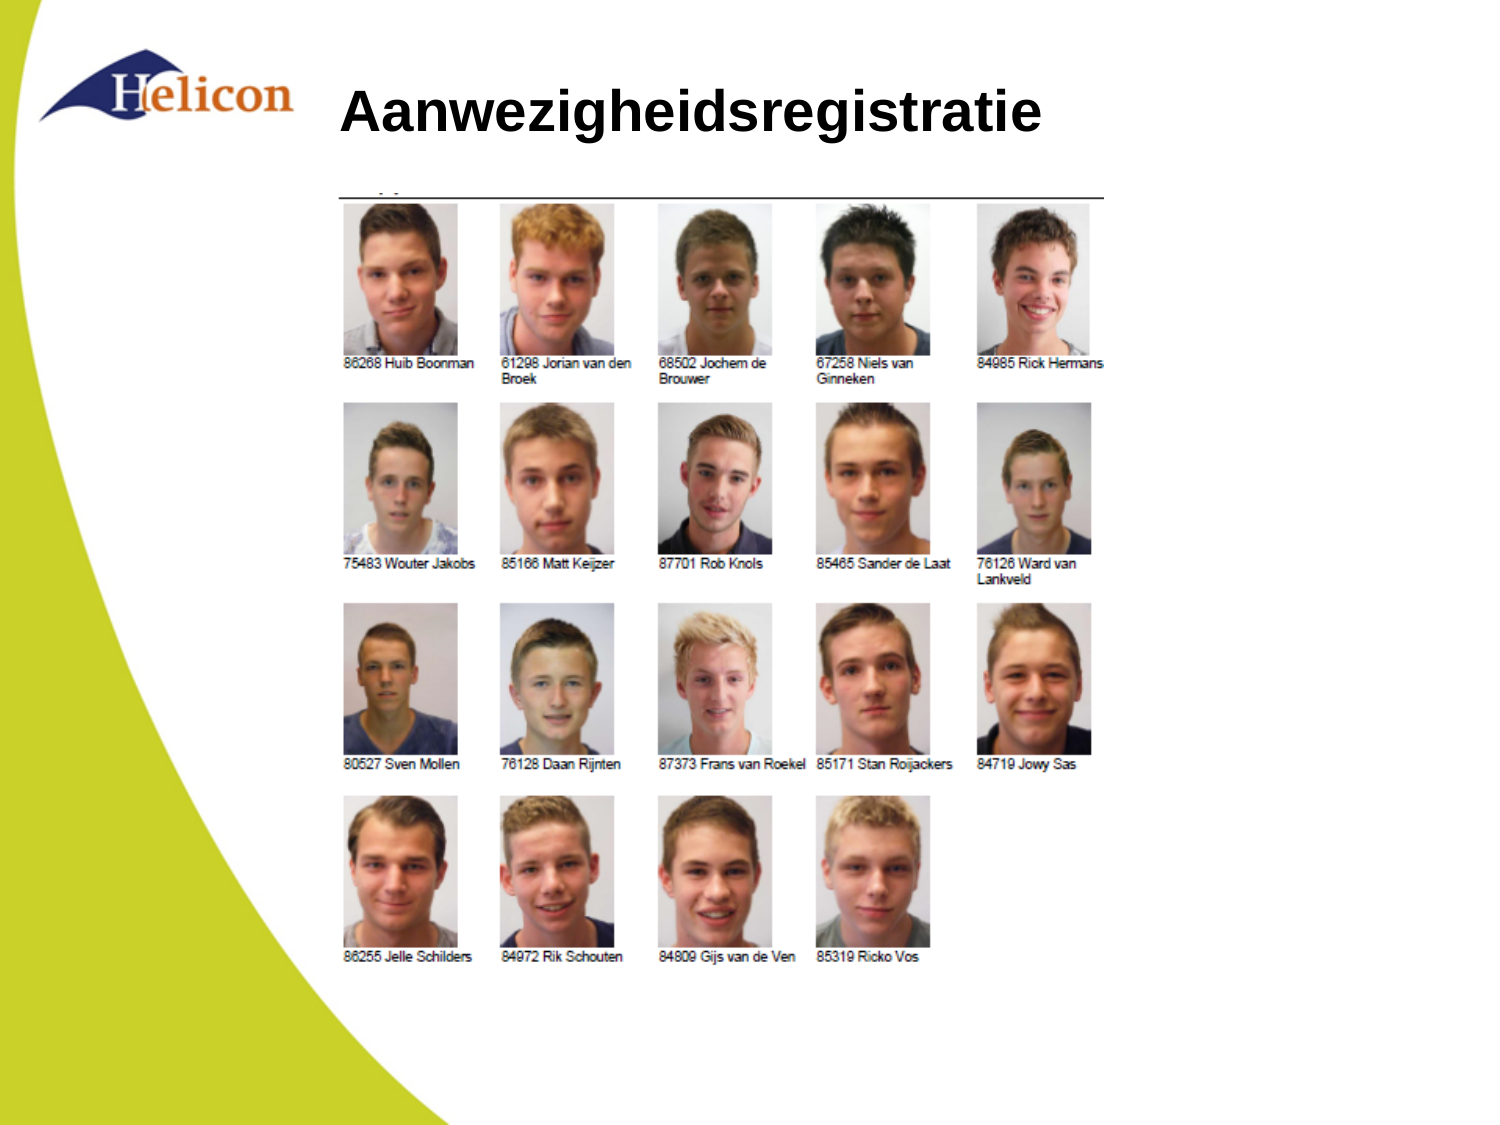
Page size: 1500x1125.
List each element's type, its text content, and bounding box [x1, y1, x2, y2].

picture [0, 0, 1500, 1125]
title Aanwezigheidsregistratie [324, 54, 1415, 161]
